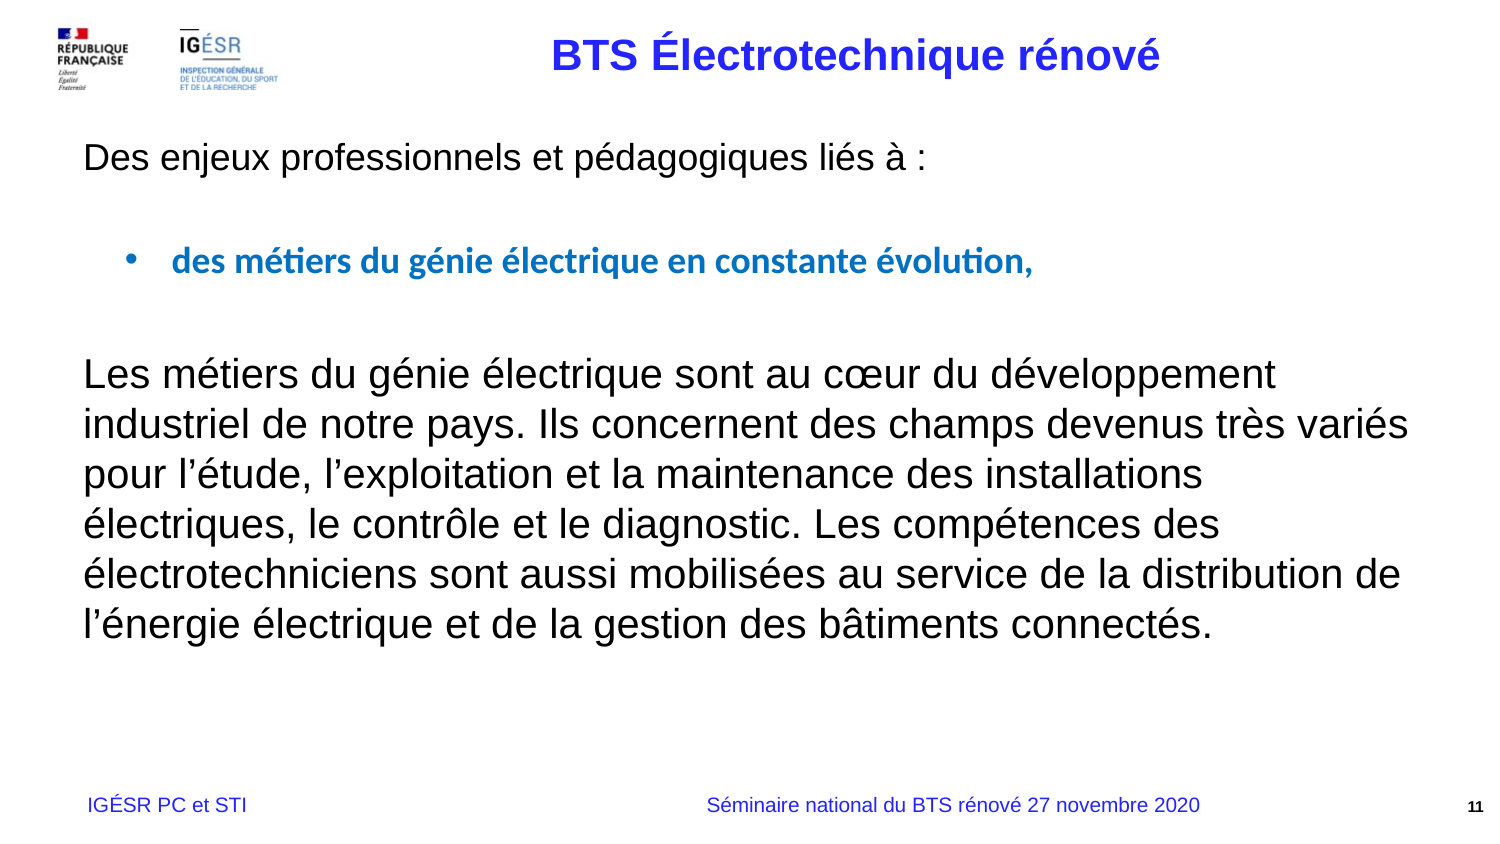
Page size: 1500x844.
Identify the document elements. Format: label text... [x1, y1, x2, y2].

slide_number 11 [1262, 776, 1484, 836]
title BTS Électrotechnique rénové [550, 32, 1362, 93]
picture [180, 29, 278, 90]
picture [47, 17, 139, 101]
subtitle Des enjeux professionnels et pédagogiques liés à : des métiers du génie électrique en constante évolution, Les métiers du génie électrique sont au cœur du développement industriel de notre pays. Ils concernent des champs devenus très variés pour l’étude, l’exploitation et la maintenance des installations électriques, le contrôle et le diagnostic. Les compétences des électrotechniciens sont aussi mobilisées au service de la distribution de l’énergie électrique et de la gestion des bâtiments connectés. [83, 133, 1418, 785]
